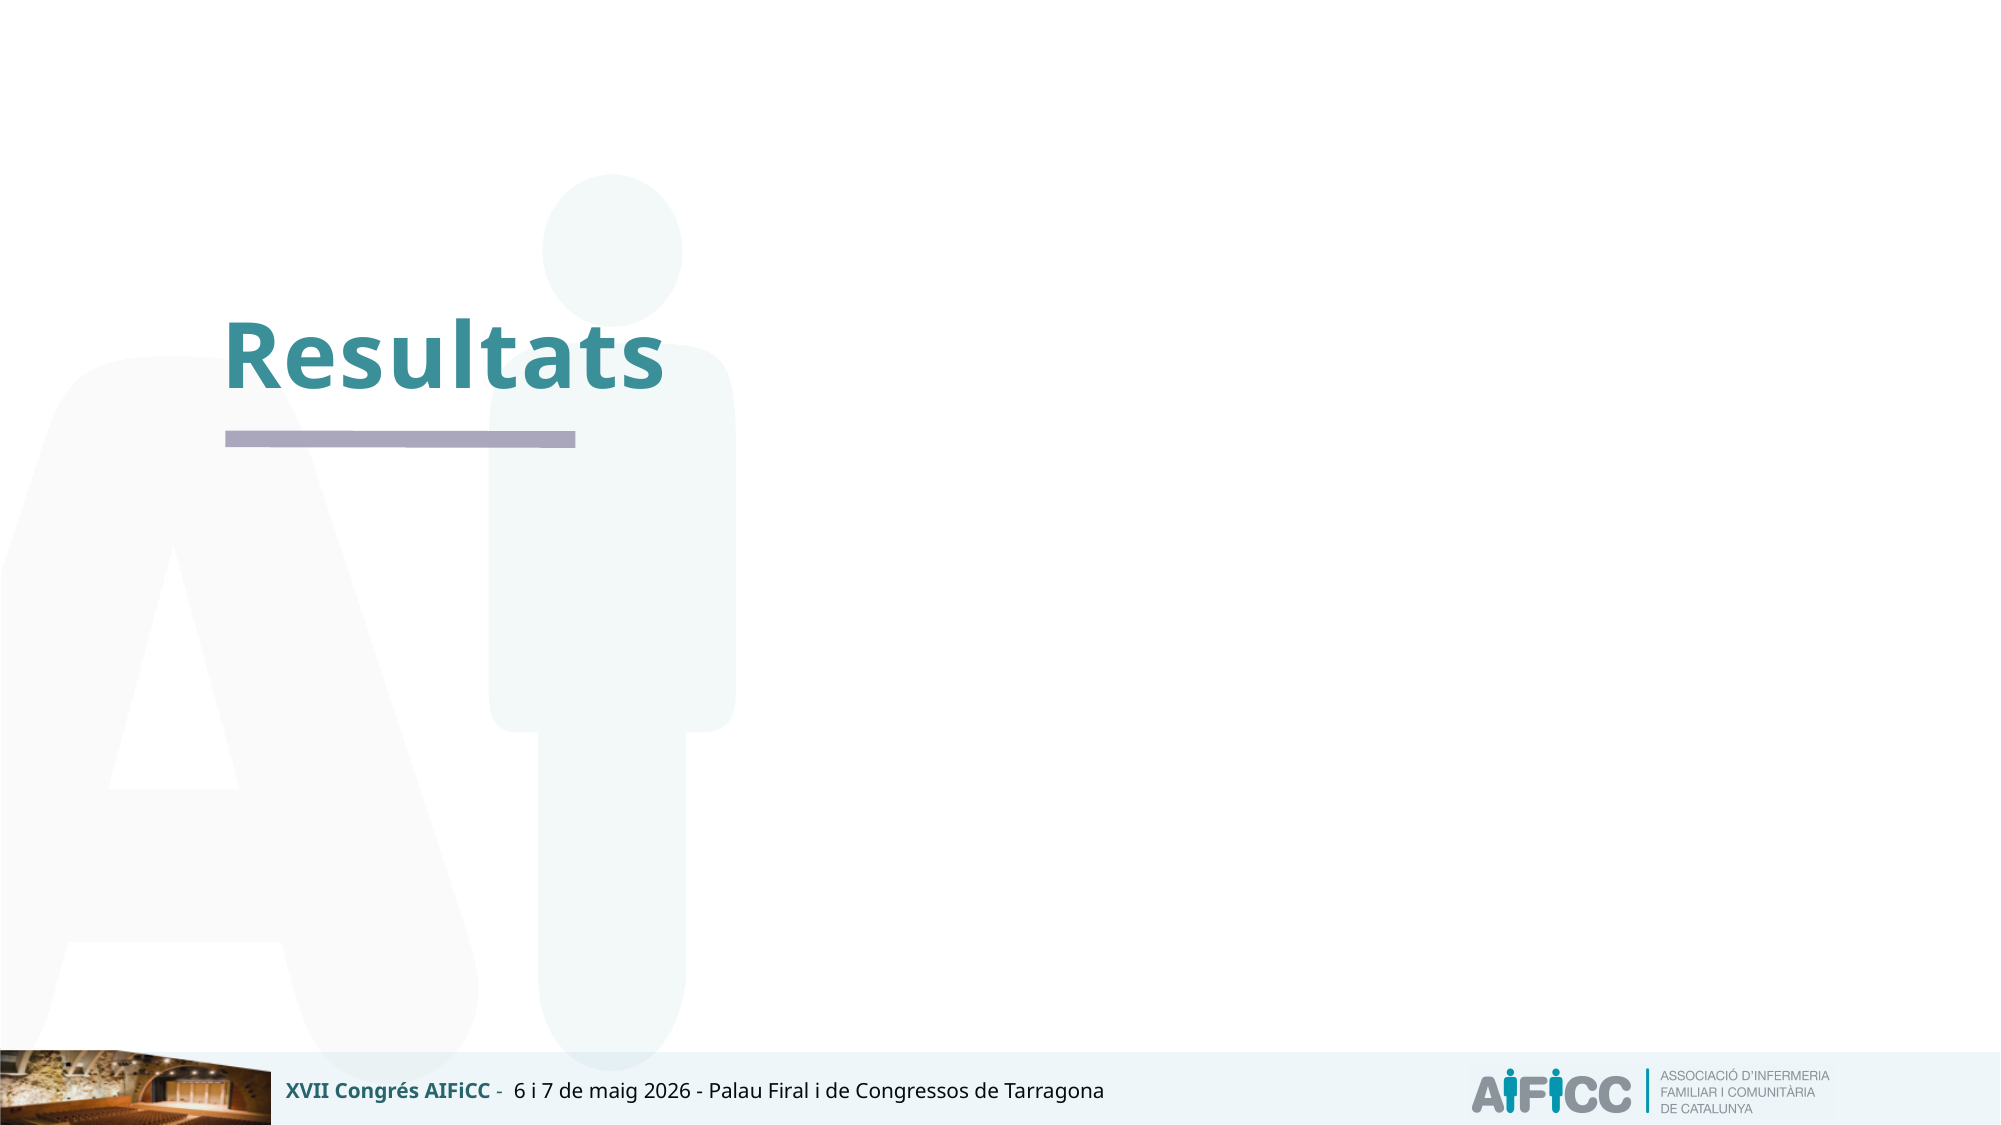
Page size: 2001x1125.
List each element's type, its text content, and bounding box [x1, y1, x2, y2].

title Resultats [220, 193, 1921, 407]
picture [0, 174, 736, 1125]
picture [1468, 1063, 1834, 1120]
